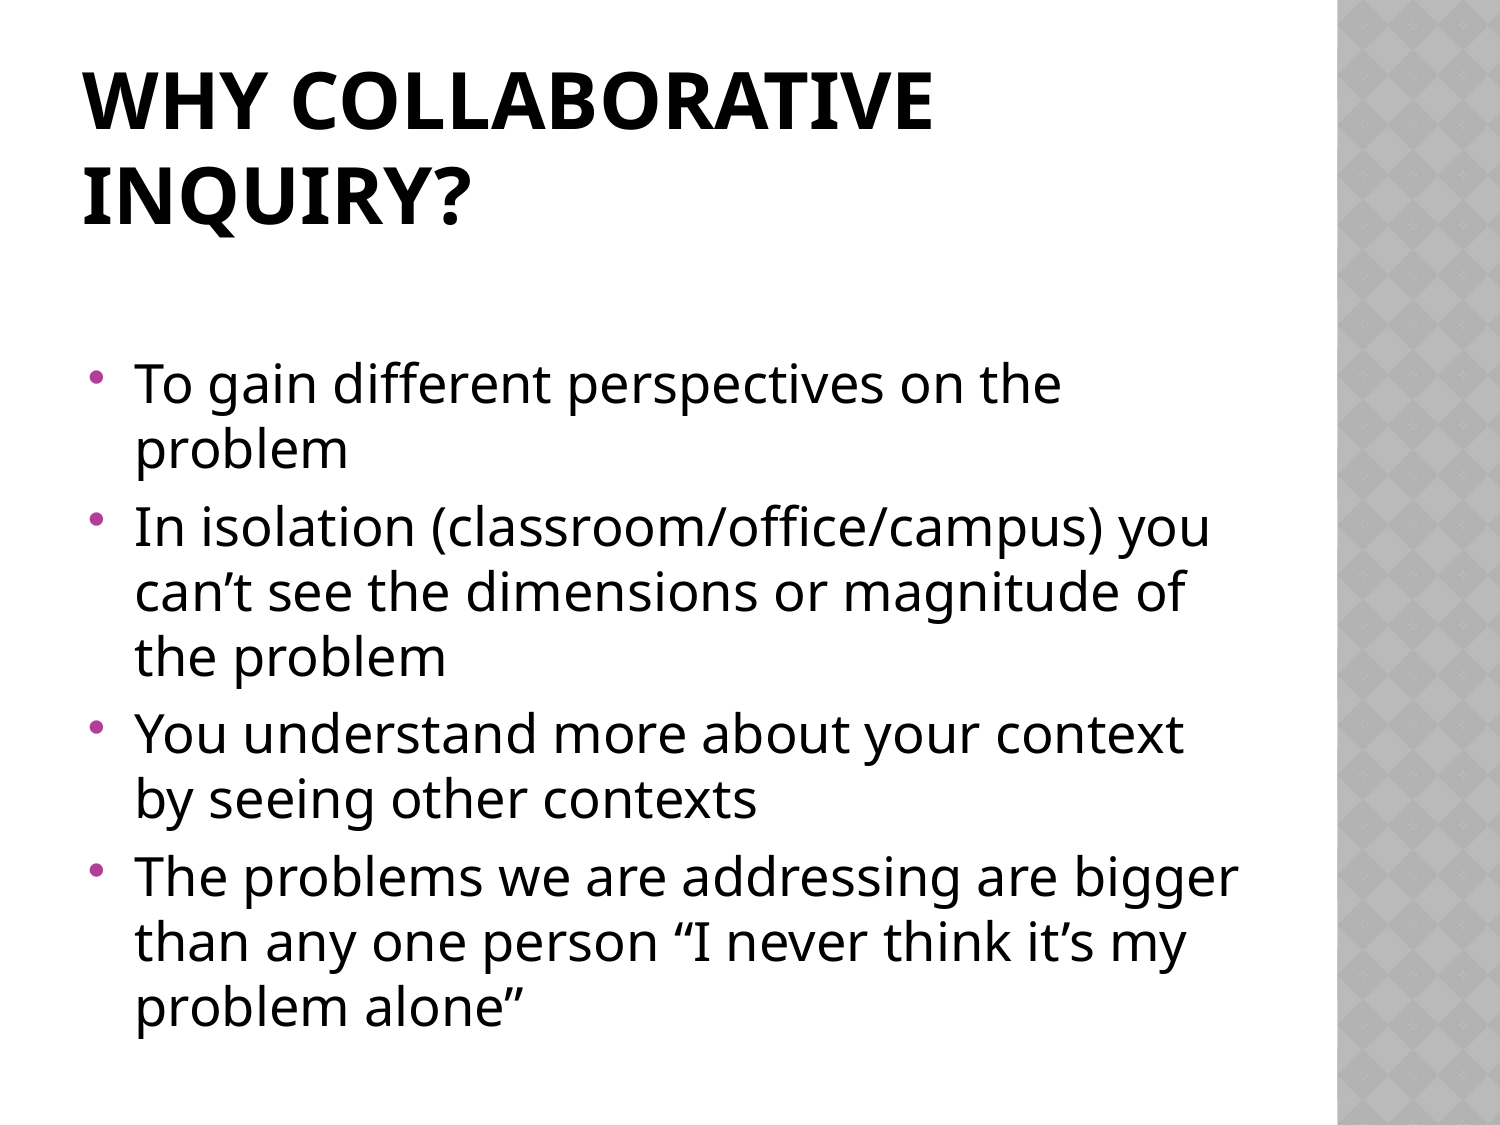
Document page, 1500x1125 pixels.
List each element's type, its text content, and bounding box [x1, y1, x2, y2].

list To gain different perspectives on the problem In isolation (classroom/office/campus) you can’t see the dimensions or magnitude of the problem You understand more about your context by seeing other contexts The problems we are addressing are bigger than any one person “I never think it’s my problem alone” [75, 264, 1263, 1059]
title Why Collaborative Inquiry? [75, 52, 1263, 240]
